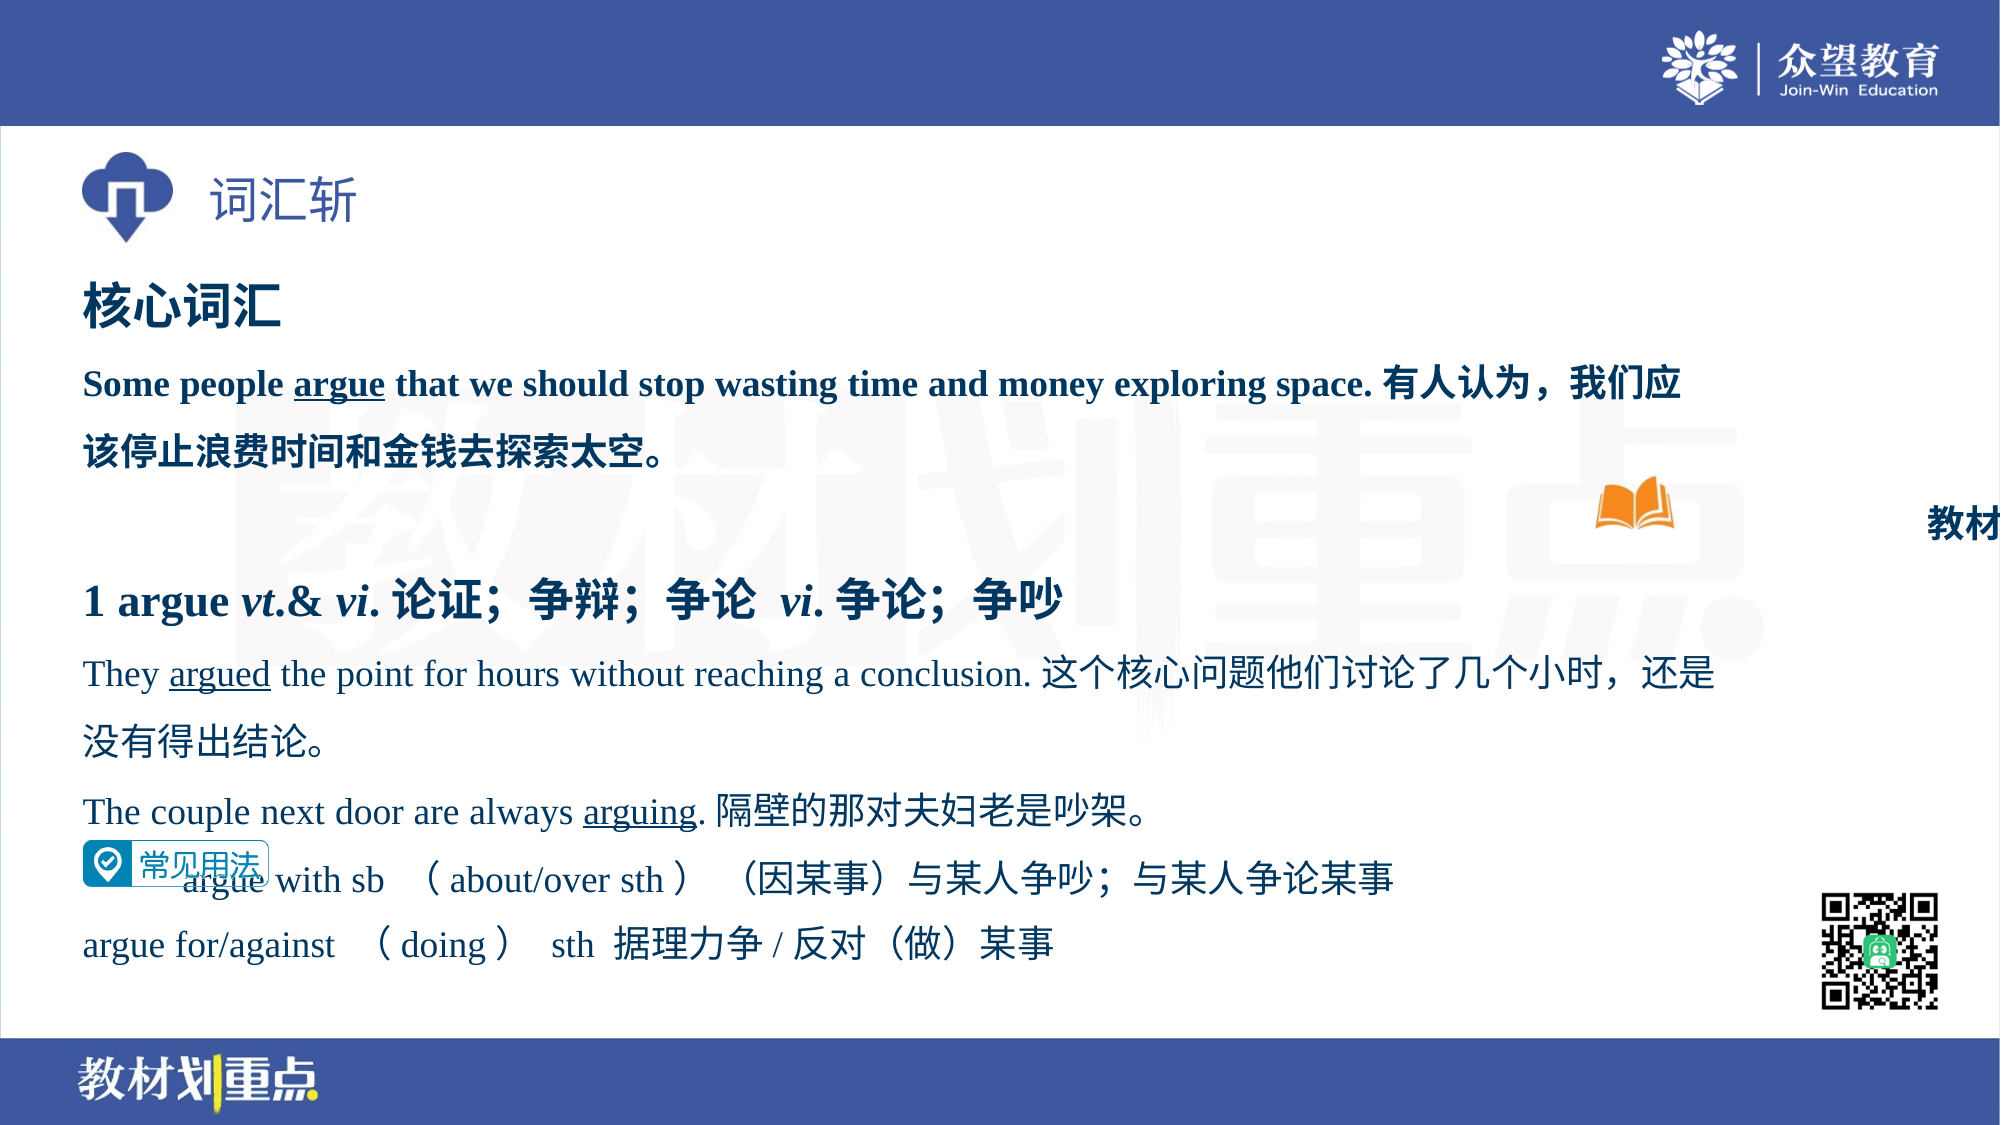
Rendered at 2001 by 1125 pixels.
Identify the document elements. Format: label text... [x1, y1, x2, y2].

text_box Some people argue that we should stop wasting time and money exploring space.有人认为，我们应 该停止浪费时间和金钱去探索太空。 教材P44 [82, 335, 1817, 538]
text_box 核心词汇 [82, 247, 1817, 335]
picture [0, 0, 2000, 1125]
text_box 1 argue vt.& vi.论证；争辩；争论 vi.争论；争吵 [82, 544, 1817, 625]
text_box They argued the point for hours without reaching a conclusion.这个核心问题他们讨论了几个小时，还是 没有得出结论。 The couple next door are always arguing.隔壁的那对夫妇老是吵架。 argue with sb （about/over sth） （因某事）与某人争吵；与某人争论某事 argue for/against （doing） sth 据理力争/反对（做）某事 [82, 625, 1817, 958]
